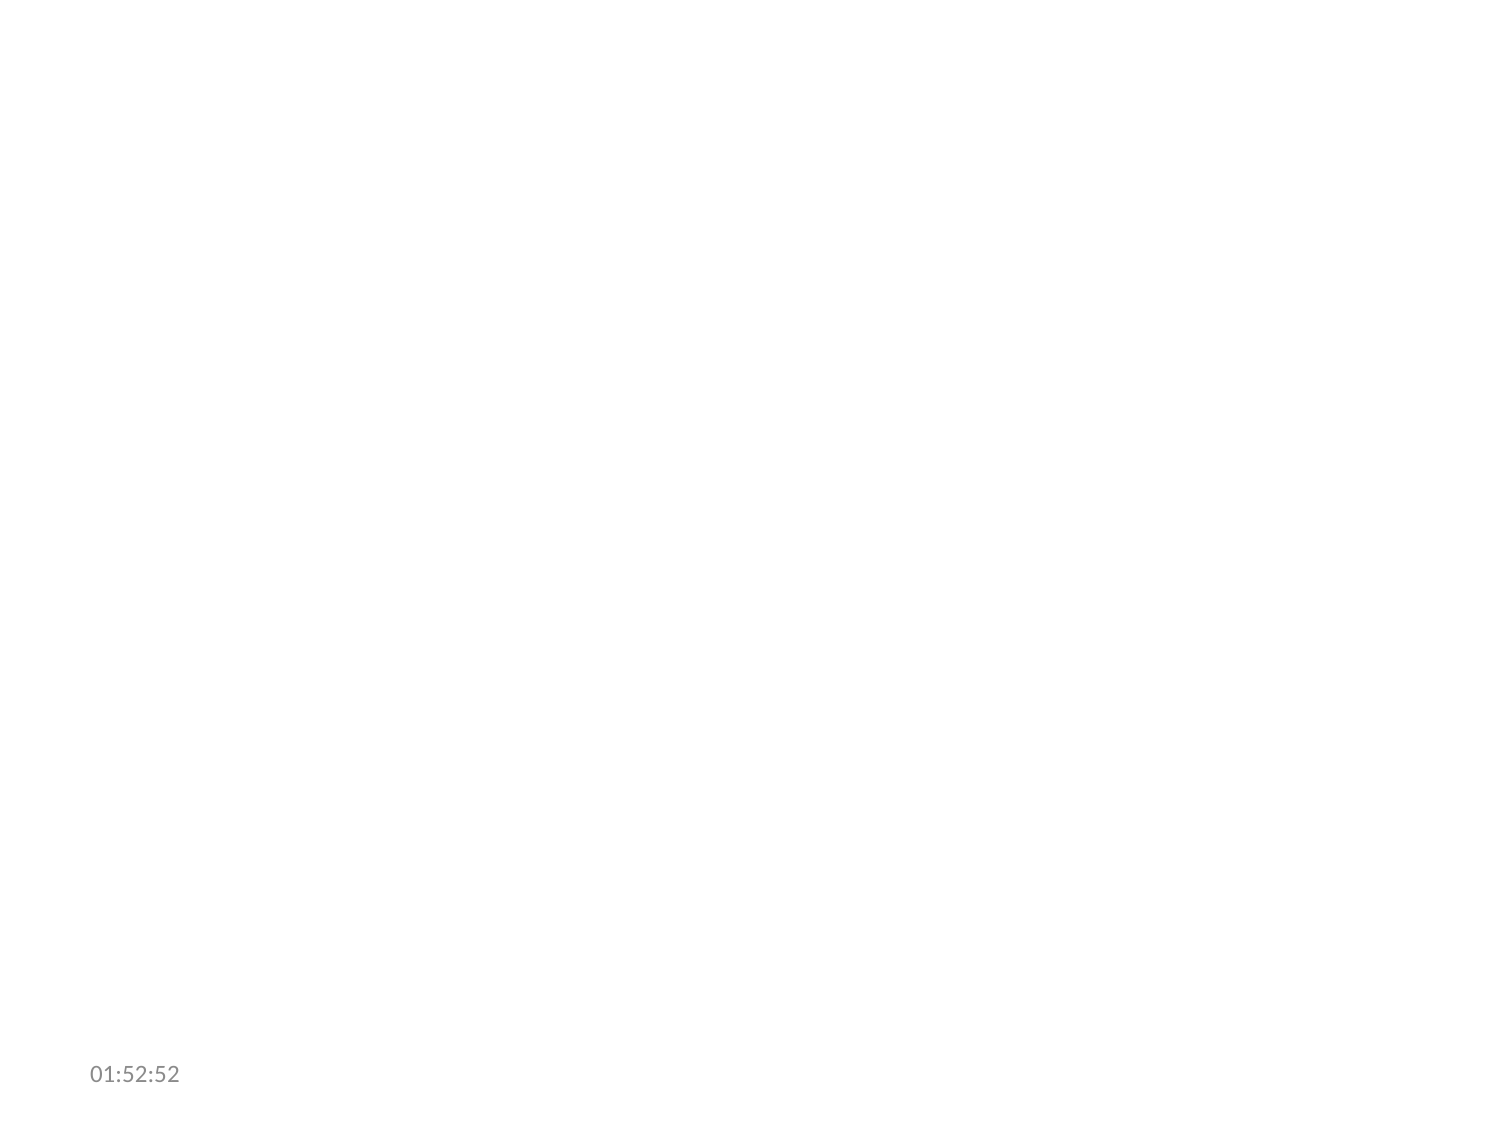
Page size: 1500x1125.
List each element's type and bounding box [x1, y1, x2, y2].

slide_number [75, 1042, 425, 1103]
